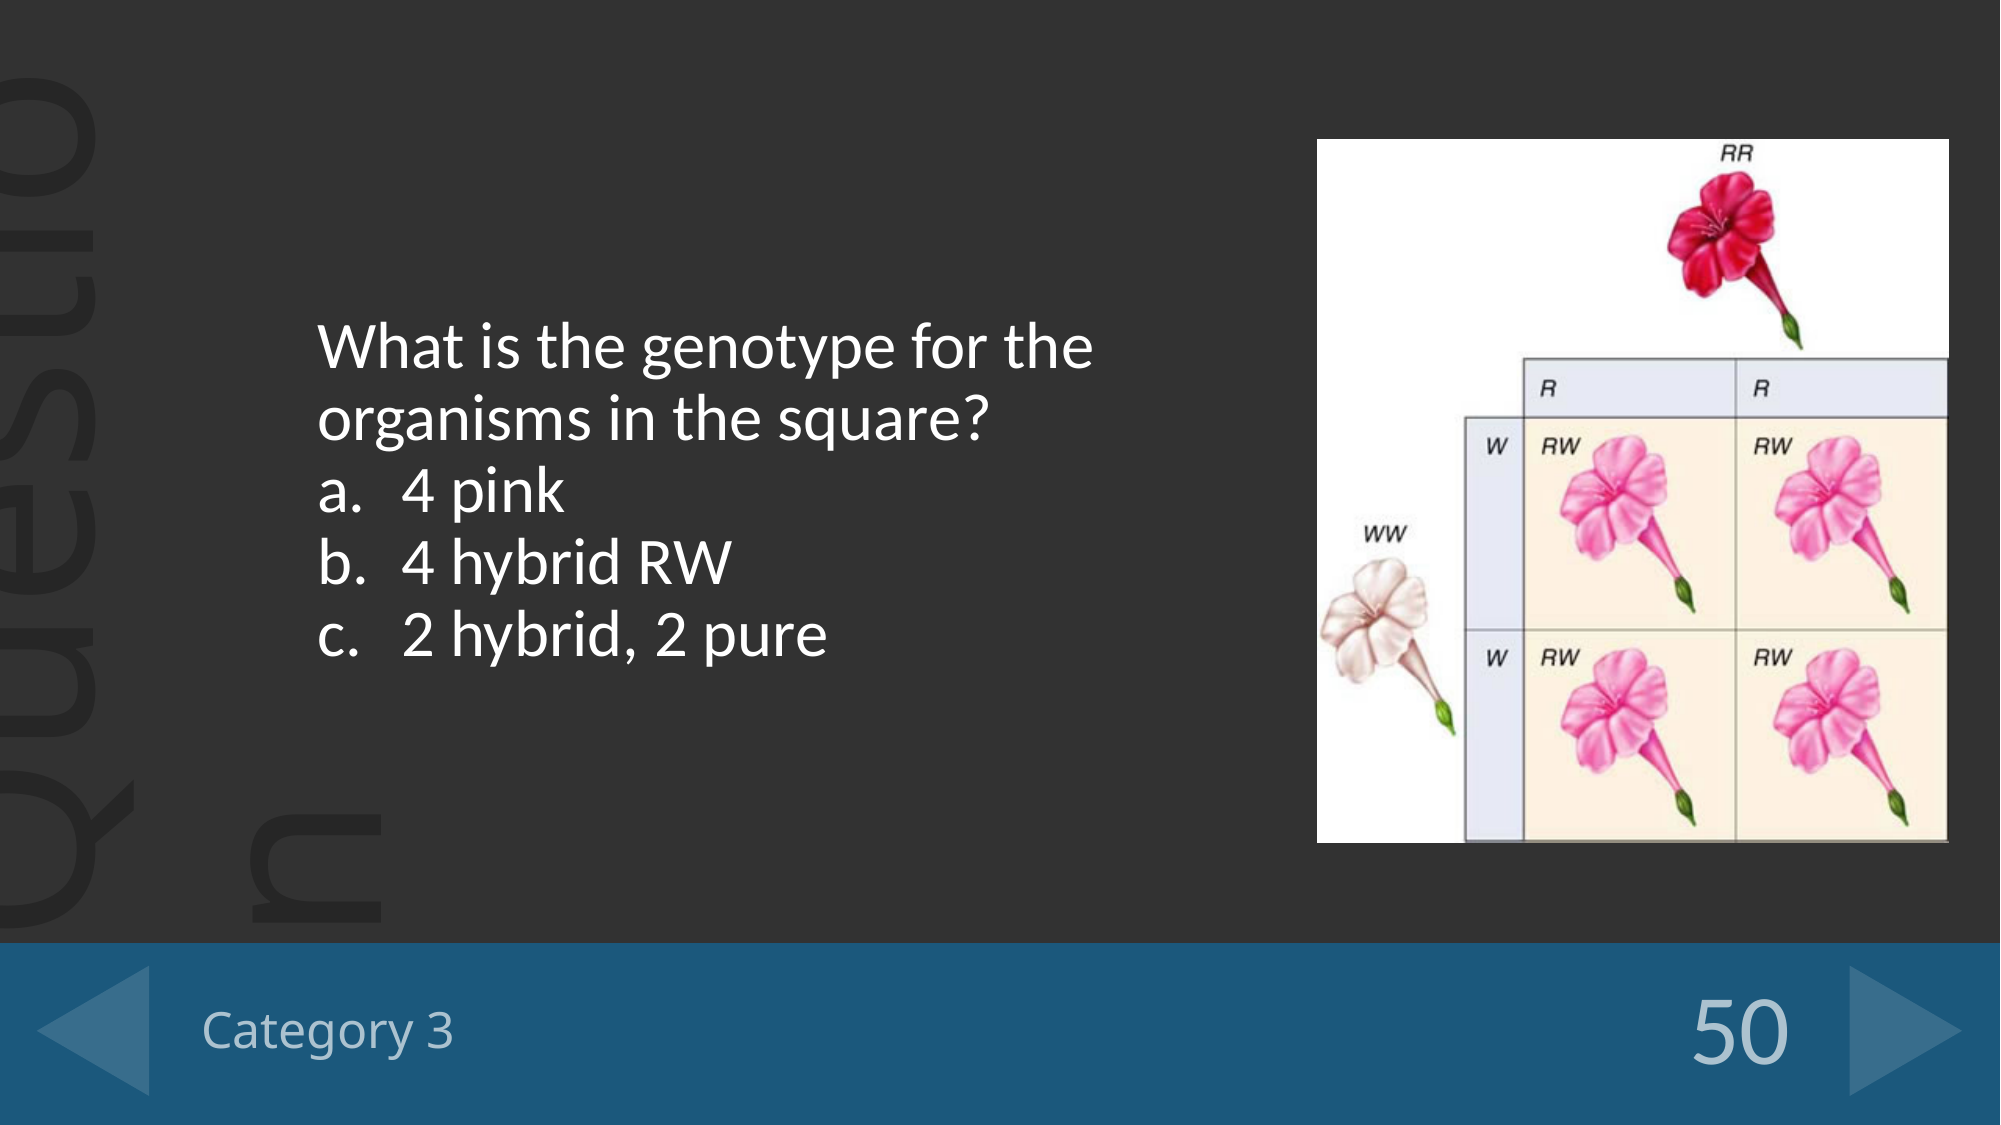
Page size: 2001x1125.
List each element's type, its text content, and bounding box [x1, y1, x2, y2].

list What is the genotype for the organisms in the square? 4 pink 4 hybrid RW 2 hybrid, 2 pure [302, 139, 1262, 843]
picture [1317, 139, 1950, 843]
list 50 [1494, 967, 1806, 1097]
title Category 3 [185, 967, 1494, 1097]
